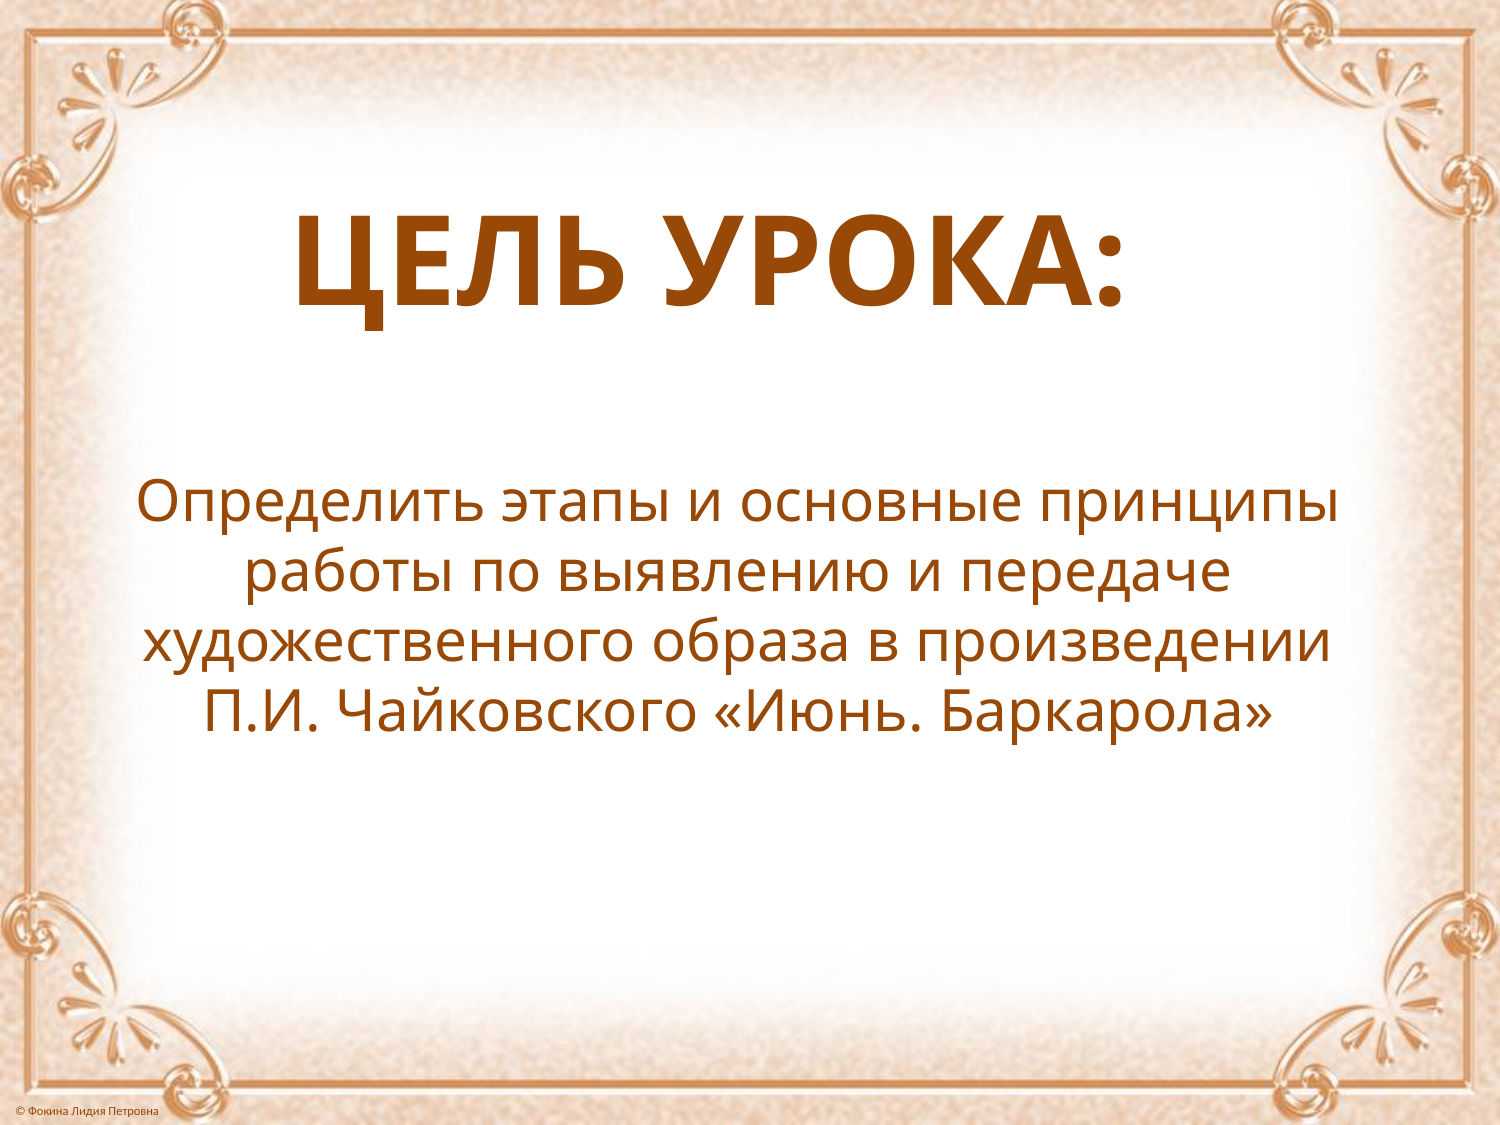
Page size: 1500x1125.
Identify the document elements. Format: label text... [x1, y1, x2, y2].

text_box Определить этапы и основные принципы работы по выявлению и передаче художественного образа в произведении П.И. Чайковского «Июнь. Баркарола» [112, 456, 1365, 751]
picture [0, 0, 1500, 1125]
text_box ЦЕЛЬ УРОКА: [0, 172, 1436, 338]
